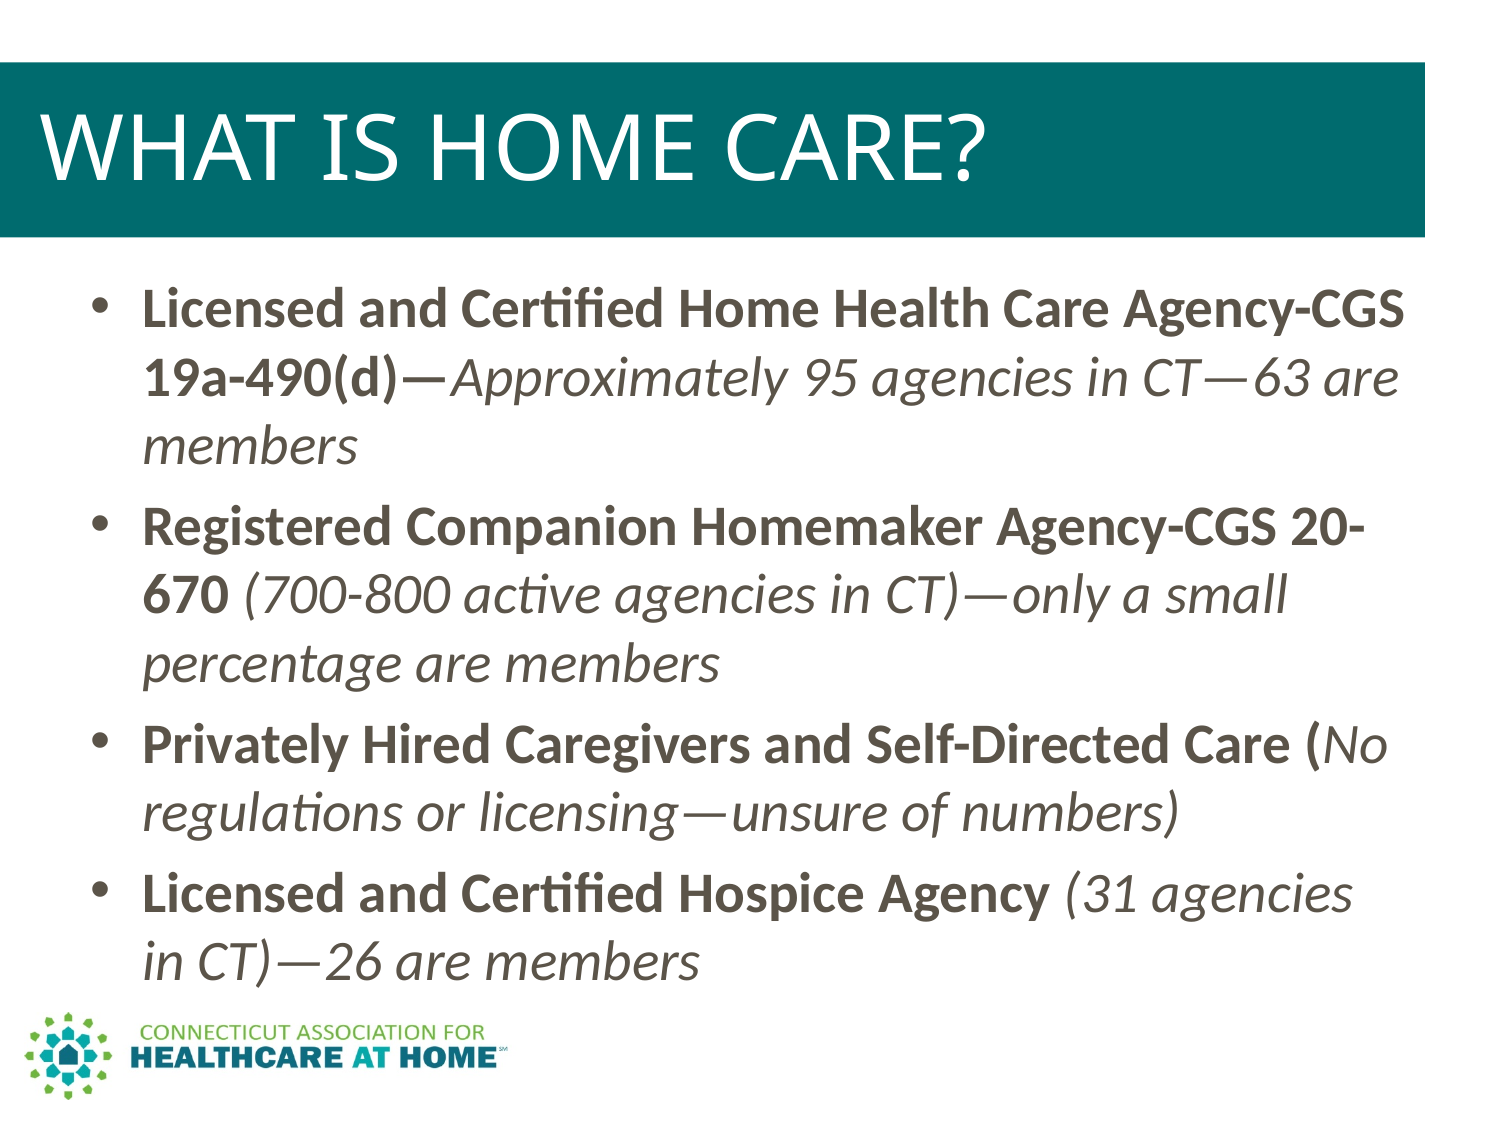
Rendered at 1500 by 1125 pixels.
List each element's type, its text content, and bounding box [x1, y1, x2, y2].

picture [24, 1012, 520, 1101]
text_box [0, 60, 1427, 239]
list Licensed and Certified Home Health Care Agency-CGS 19a-490(d)—Approximately 95 agencies in CT—63 are members Registered Companion Homemaker Agency-CGS 20-670 (700-800 active agencies in CT)—only a small percentage are members Privately Hired Caregivers and Self-Directed Care (No regulations or licensing—unsure of numbers) Licensed and Certified Hospice Agency (31 agencies in CT)—26 are members [75, 262, 1425, 1005]
title WHAT IS HOME CARE? [24, 50, 1375, 238]
